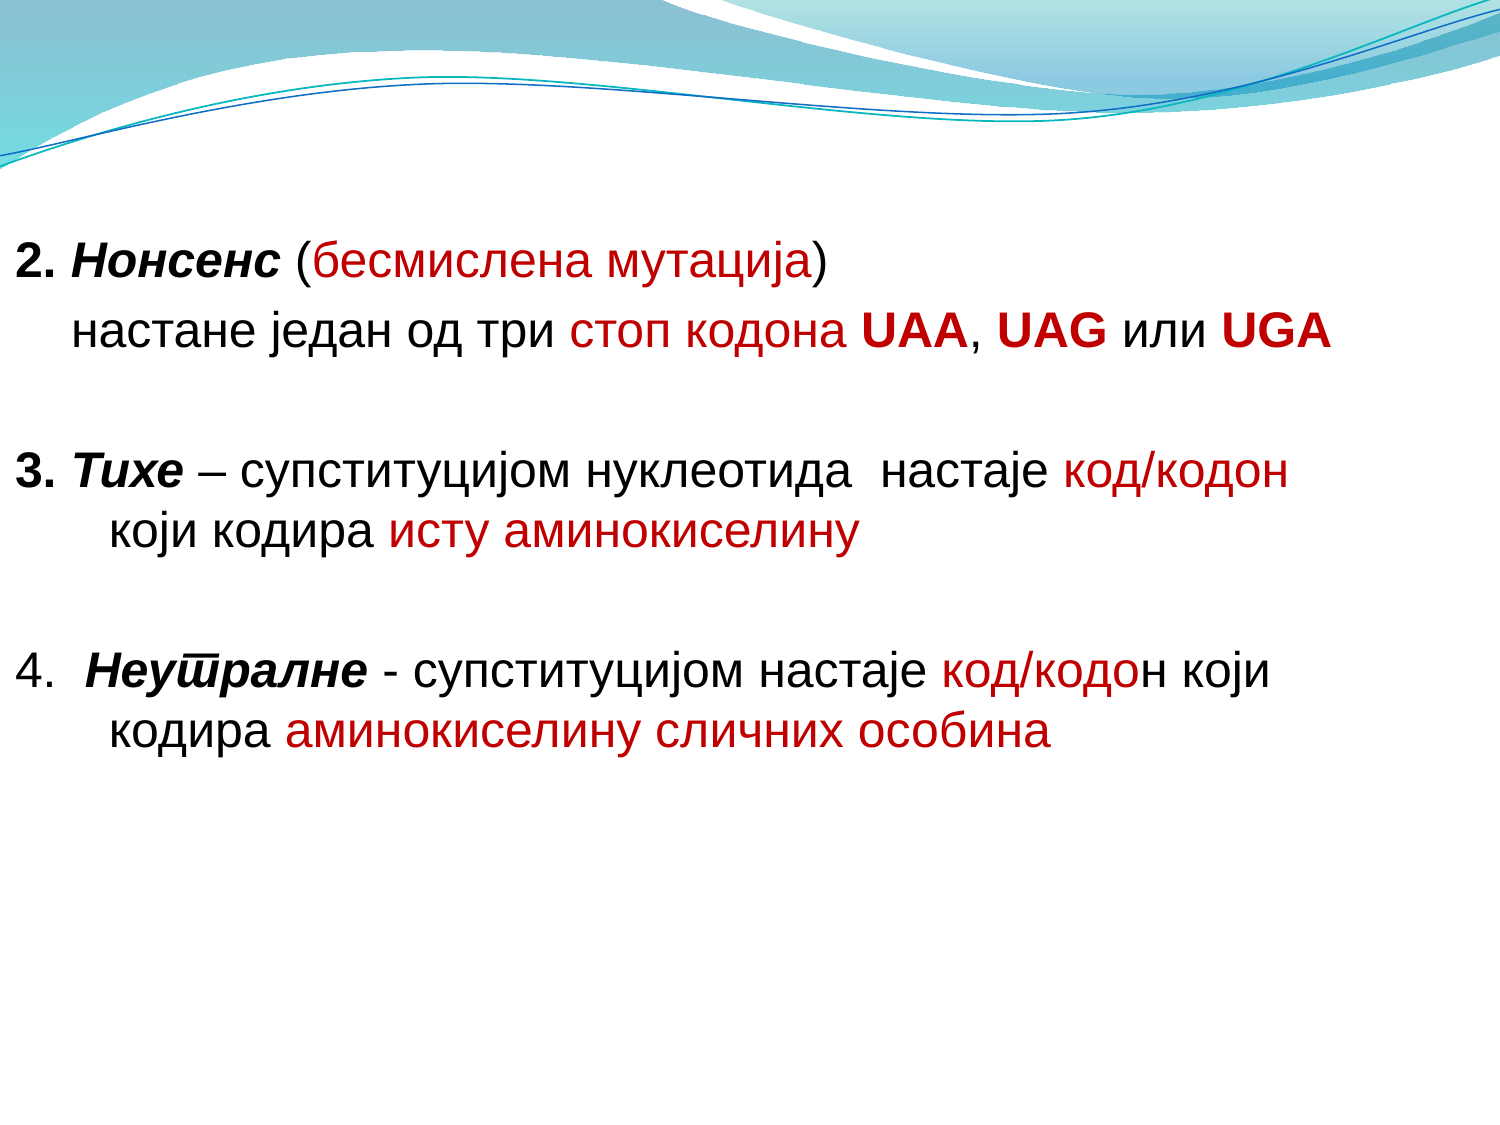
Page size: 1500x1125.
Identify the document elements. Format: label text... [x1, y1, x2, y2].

list 2. Нонсенс (бесмислена мутација) настане један од три стоп кодона UAA, UAG или UGA 3. Тихе – супституцијом нуклеотида настаје код/кодон који кодира исту аминокиселину 4. Неутралне - супституцијом настаје код/кодон који кодира аминокиселину сличних особина [0, 220, 1406, 1125]
